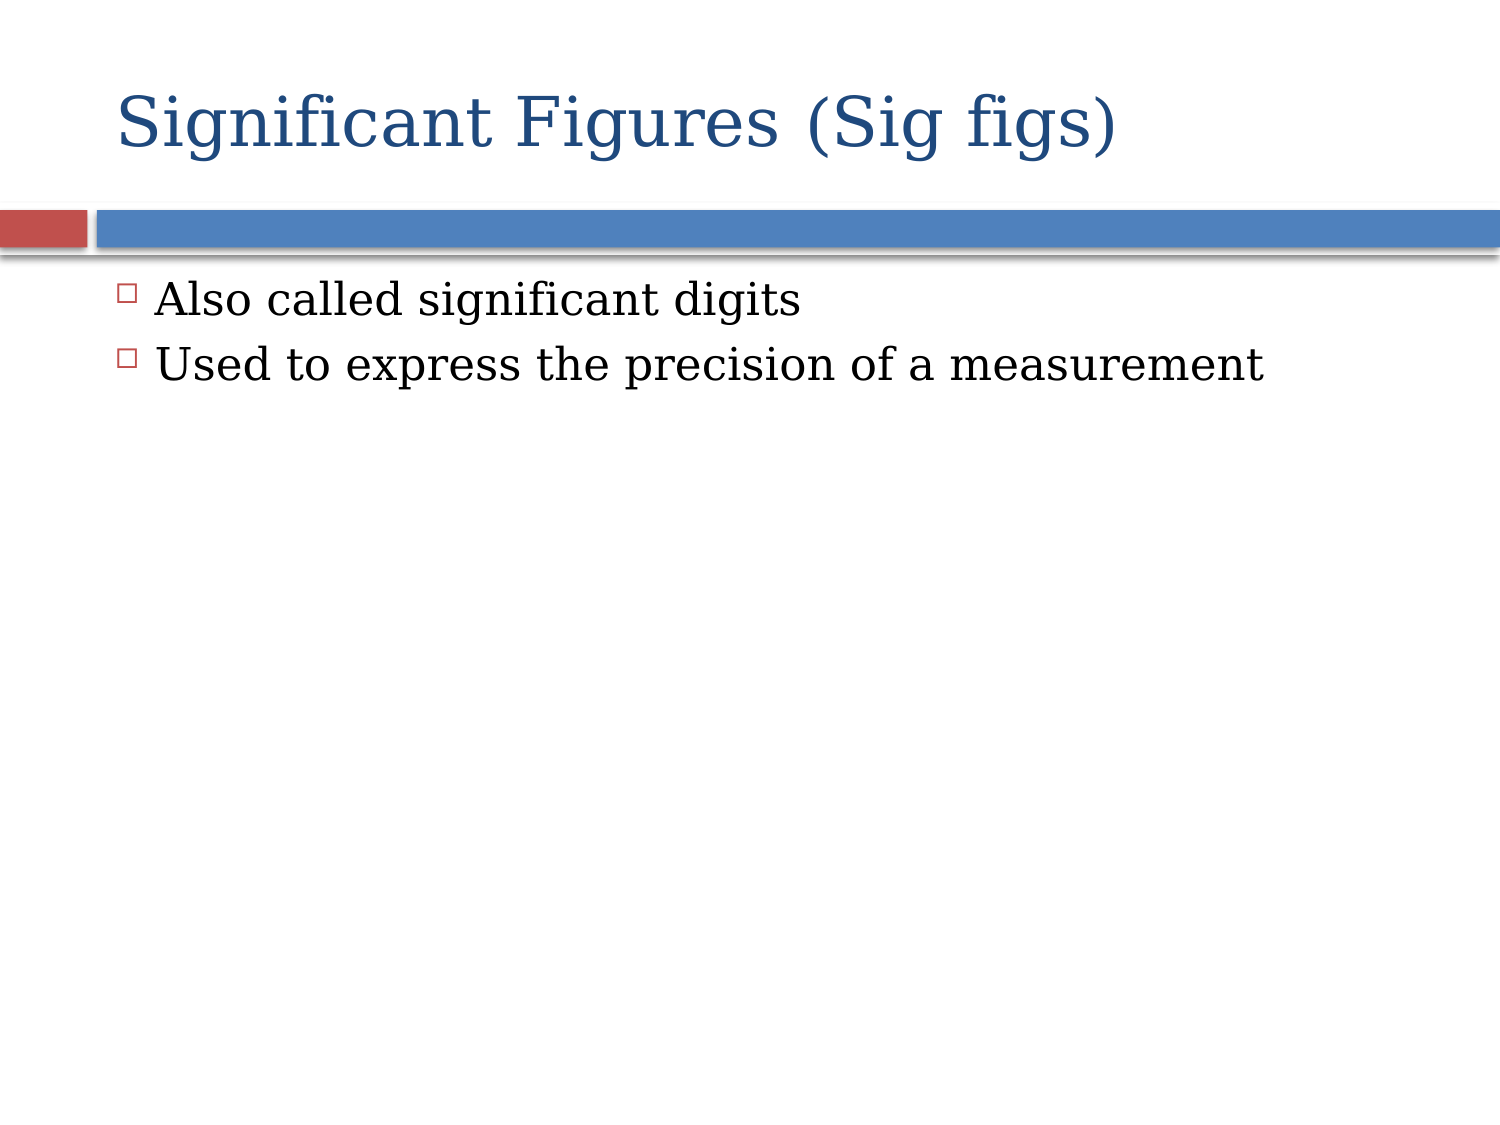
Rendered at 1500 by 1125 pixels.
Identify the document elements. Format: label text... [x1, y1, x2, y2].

title Significant Figures (Sig figs) [100, 37, 1438, 200]
list Also called significant digits Used to express the precision of a measurement [100, 262, 1438, 1000]
